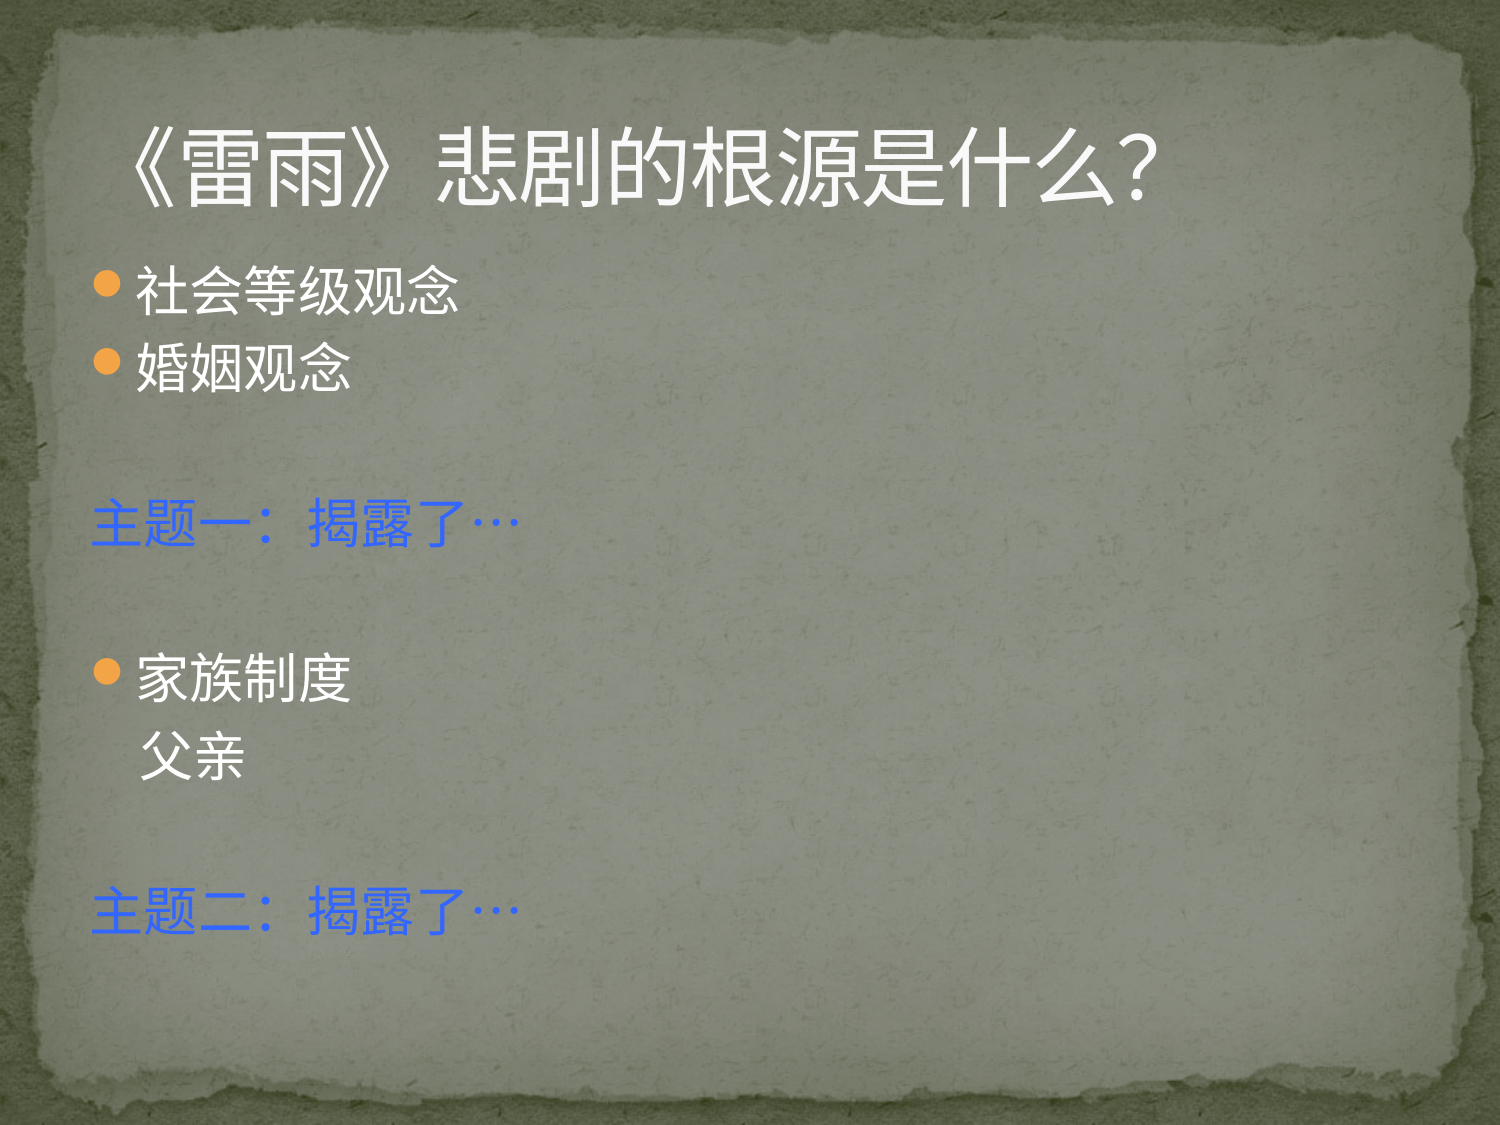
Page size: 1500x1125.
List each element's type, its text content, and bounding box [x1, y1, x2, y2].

list 社会等级观念 婚姻观念 主题一：揭露了… 家族制度 父亲 主题二：揭露了… [75, 249, 1425, 1000]
title 《雷雨》悲剧的根源是什么？ [74, 24, 1425, 225]
